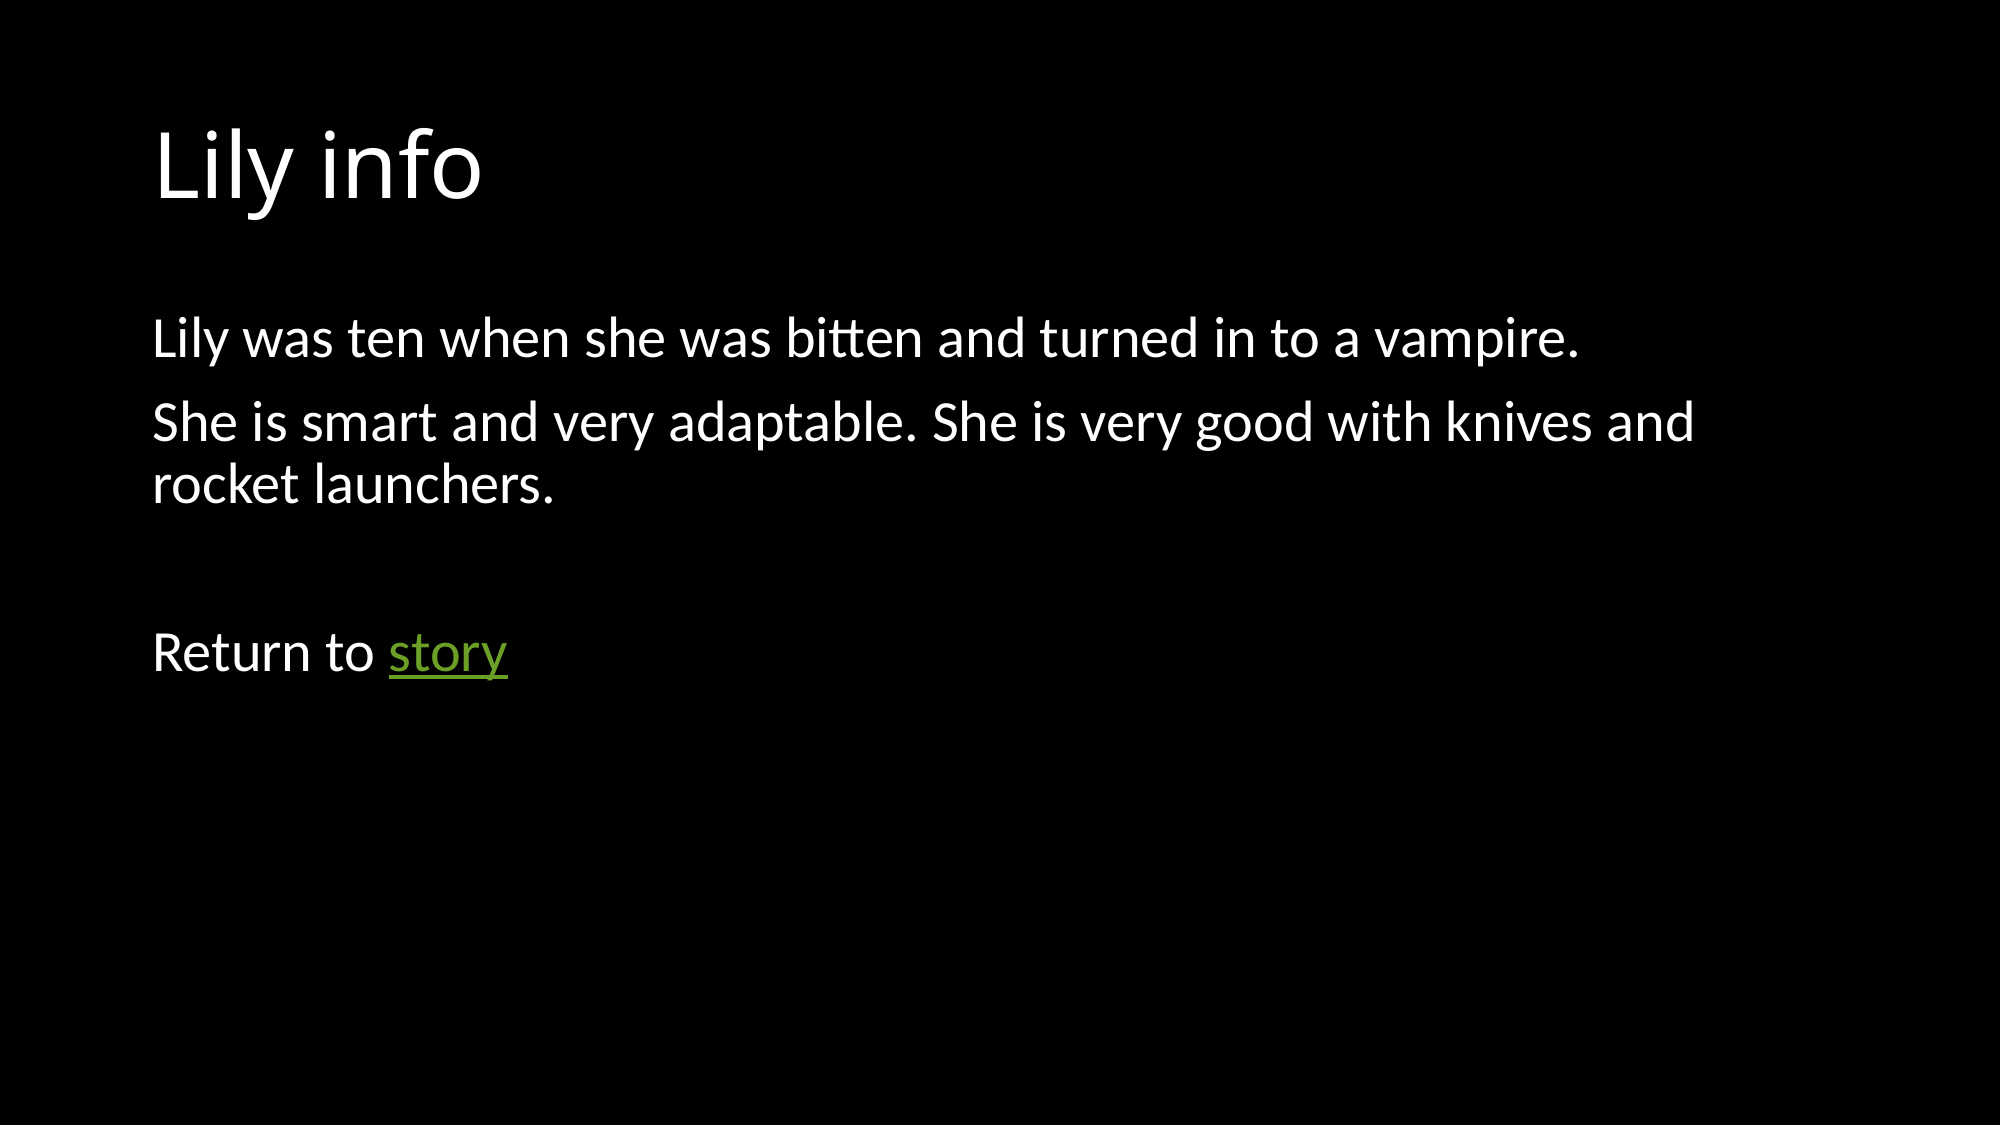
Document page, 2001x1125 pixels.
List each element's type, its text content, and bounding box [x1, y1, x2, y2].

title Lily info [137, 59, 1863, 278]
list Lily was ten when she was bitten and turned in to a vampire. She is smart and very adaptable. She is very good with knives and rocket launchers. Return to story [137, 299, 1863, 1014]
